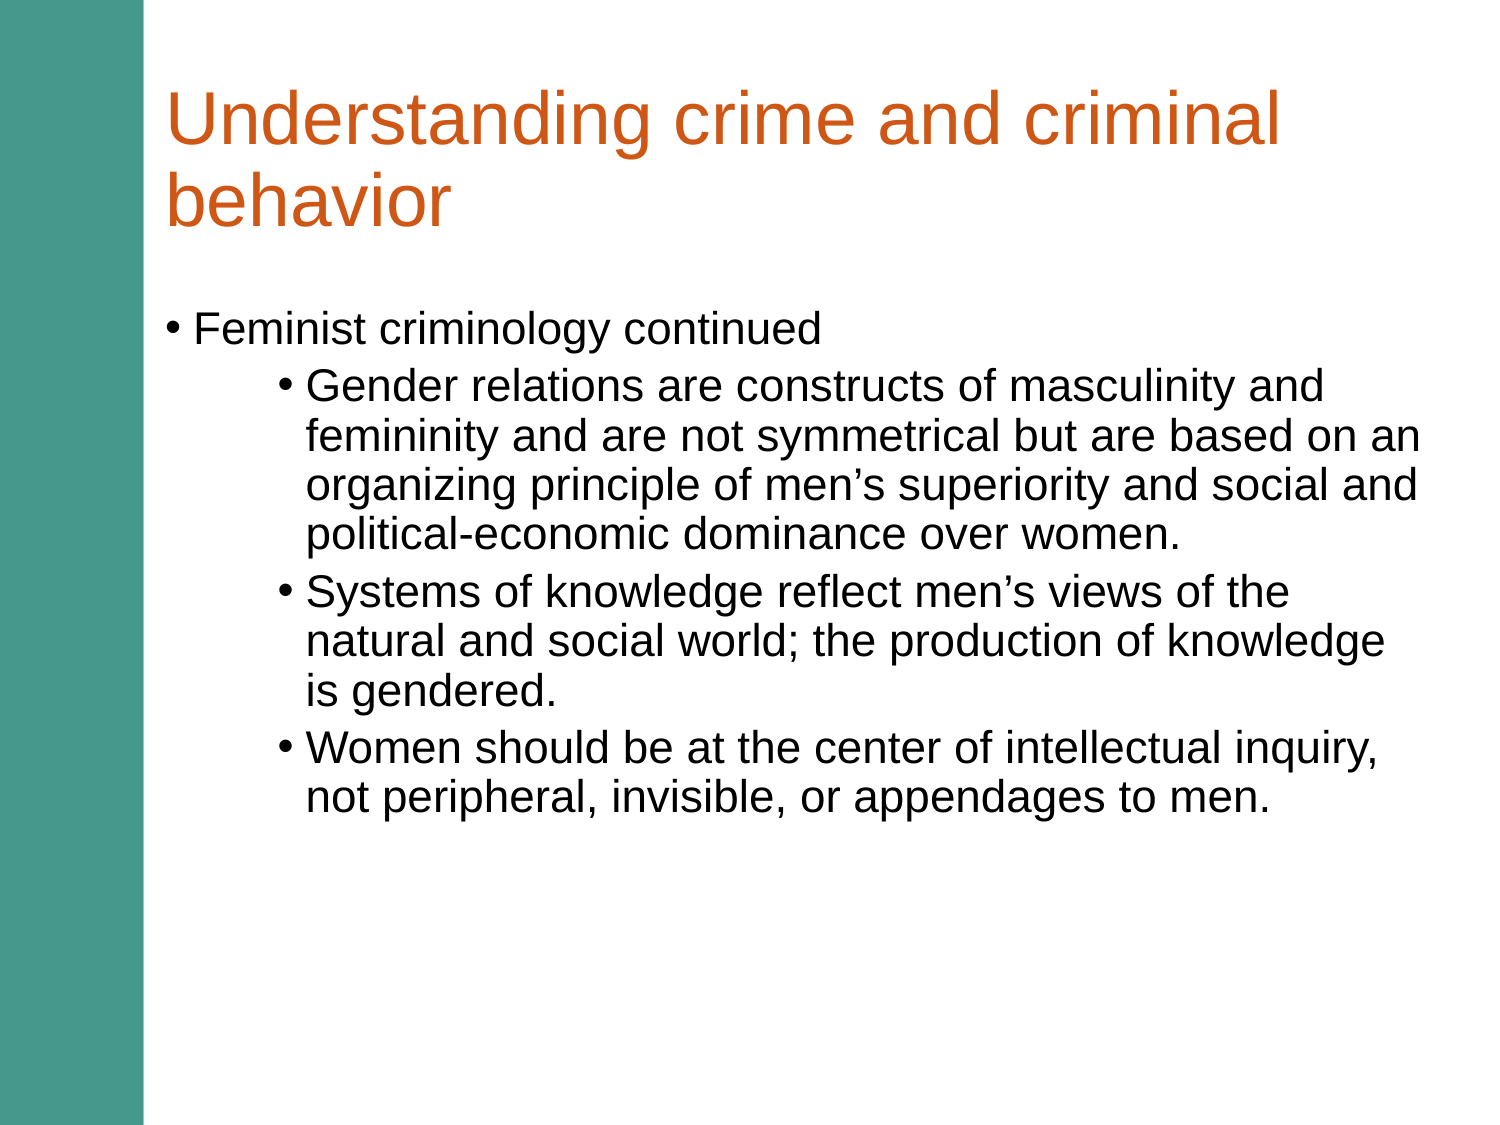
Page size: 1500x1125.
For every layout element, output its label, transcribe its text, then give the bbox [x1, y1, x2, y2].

title Understanding crime and criminal behavior [150, 52, 1444, 271]
list Feminist criminology continued Gender relations are constructs of masculinity and femininity and are not symmetrical but are based on an organizing principle of men’s superiority and social and political-economic dominance over women. Systems of knowledge reflect men’s views of the natural and social world; the production of knowledge is gendered. Women should be at the center of intellectual inquiry, not peripheral, invisible, or appendages to men. [150, 297, 1444, 1012]
picture [0, 0, 1500, 1125]
